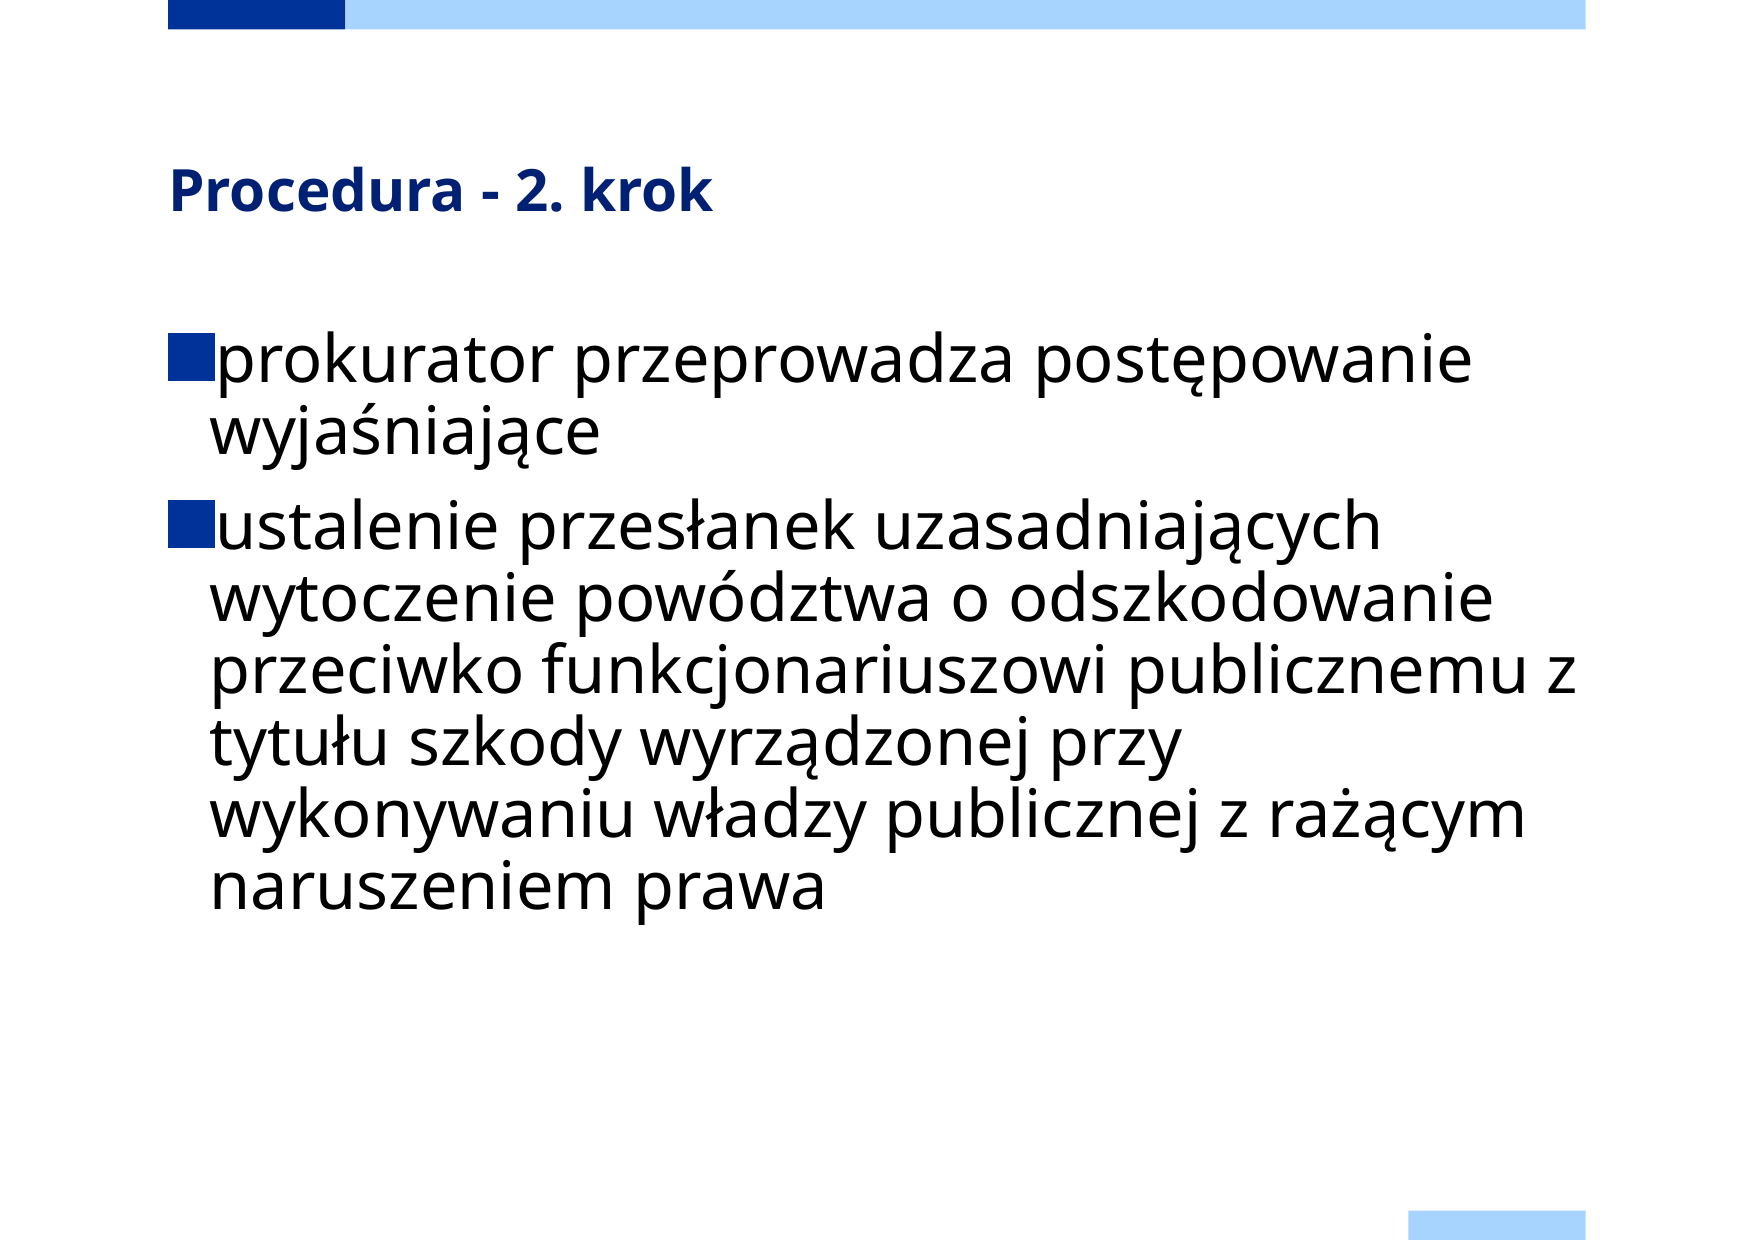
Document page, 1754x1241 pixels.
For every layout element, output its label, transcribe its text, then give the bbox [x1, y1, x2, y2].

list prokurator przeprowadza postępowanie wyjaśniające ustalenie przesłanek uzasadniających wytoczenie powództwa o odszkodowanie przeciwko funkcjonariuszowi publicznemu z tytułu szkody wyrządzonej przy wykonywaniu władzy publicznej z rażącym naruszeniem prawa [168, 324, 1586, 1093]
title Procedura - 2. krok [168, 147, 1586, 324]
picture [168, 333, 215, 381]
picture [168, 500, 215, 548]
